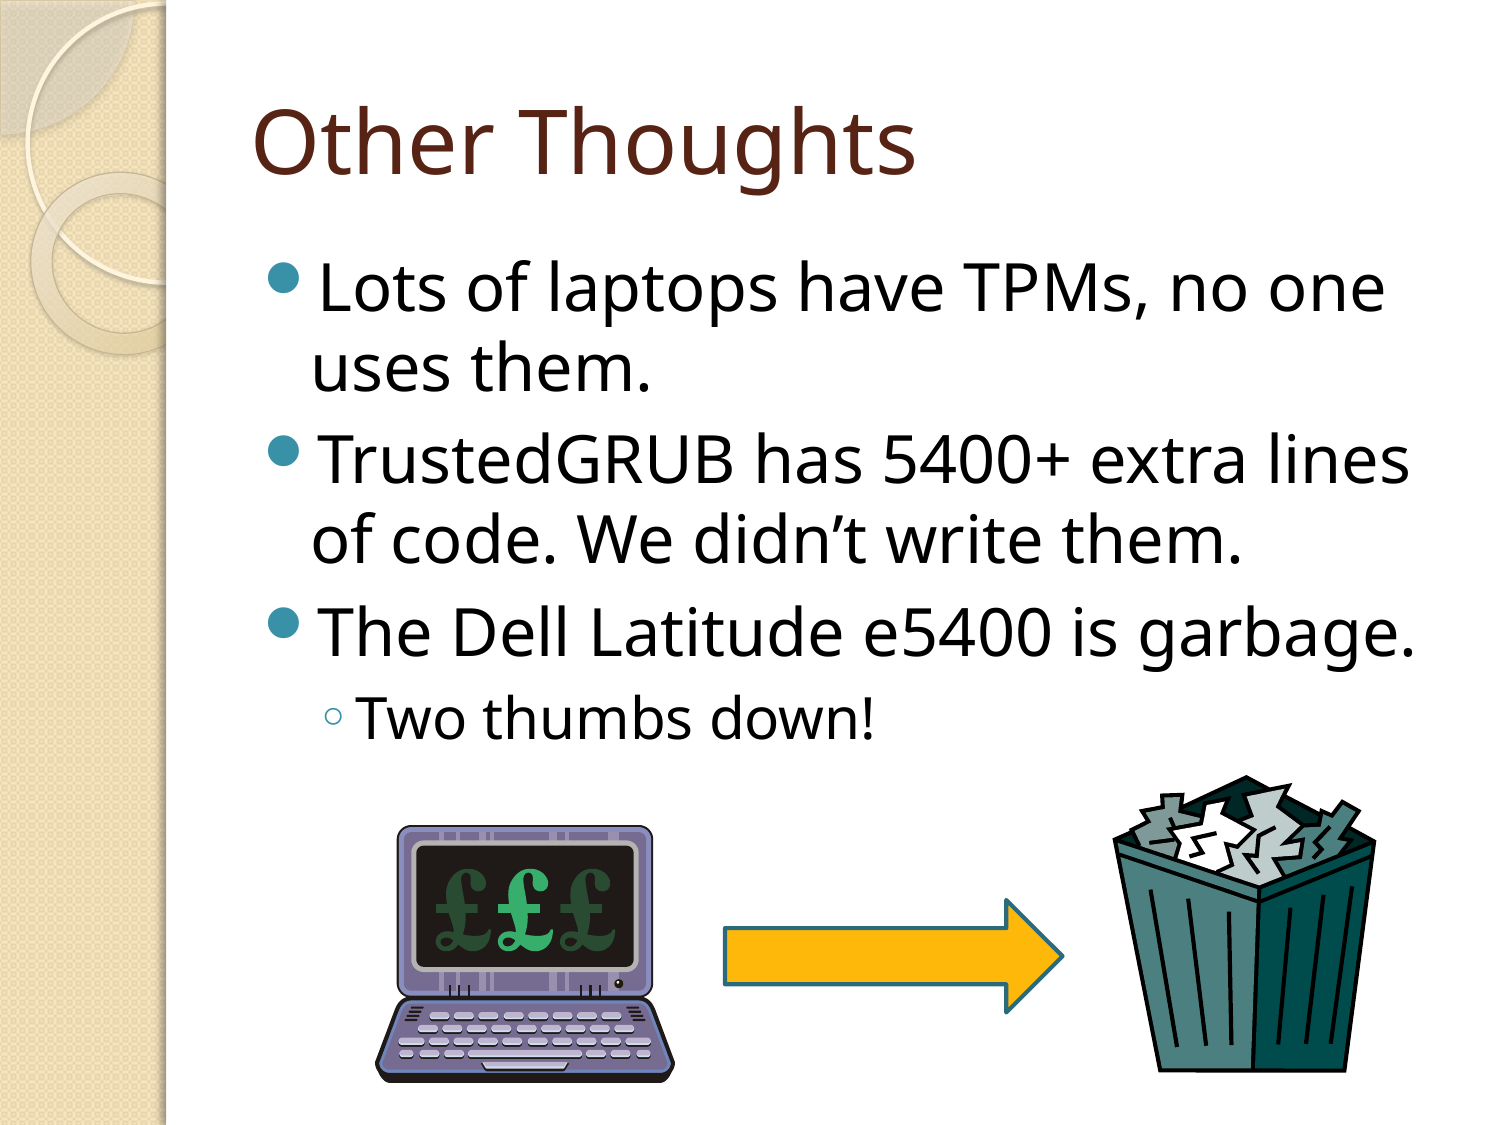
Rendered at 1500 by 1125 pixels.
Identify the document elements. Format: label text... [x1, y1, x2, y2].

title Other Thoughts [235, 45, 1466, 233]
list Lots of laptops have TPMs, no one uses them. TrustedGRUB has 5400+ extra lines of code. We didn’t write them. The Dell Latitude e5400 is garbage. Two thumbs down! [235, 237, 1466, 1025]
text_box [722, 898, 1065, 1015]
picture [1112, 774, 1377, 1073]
picture [374, 824, 676, 1083]
